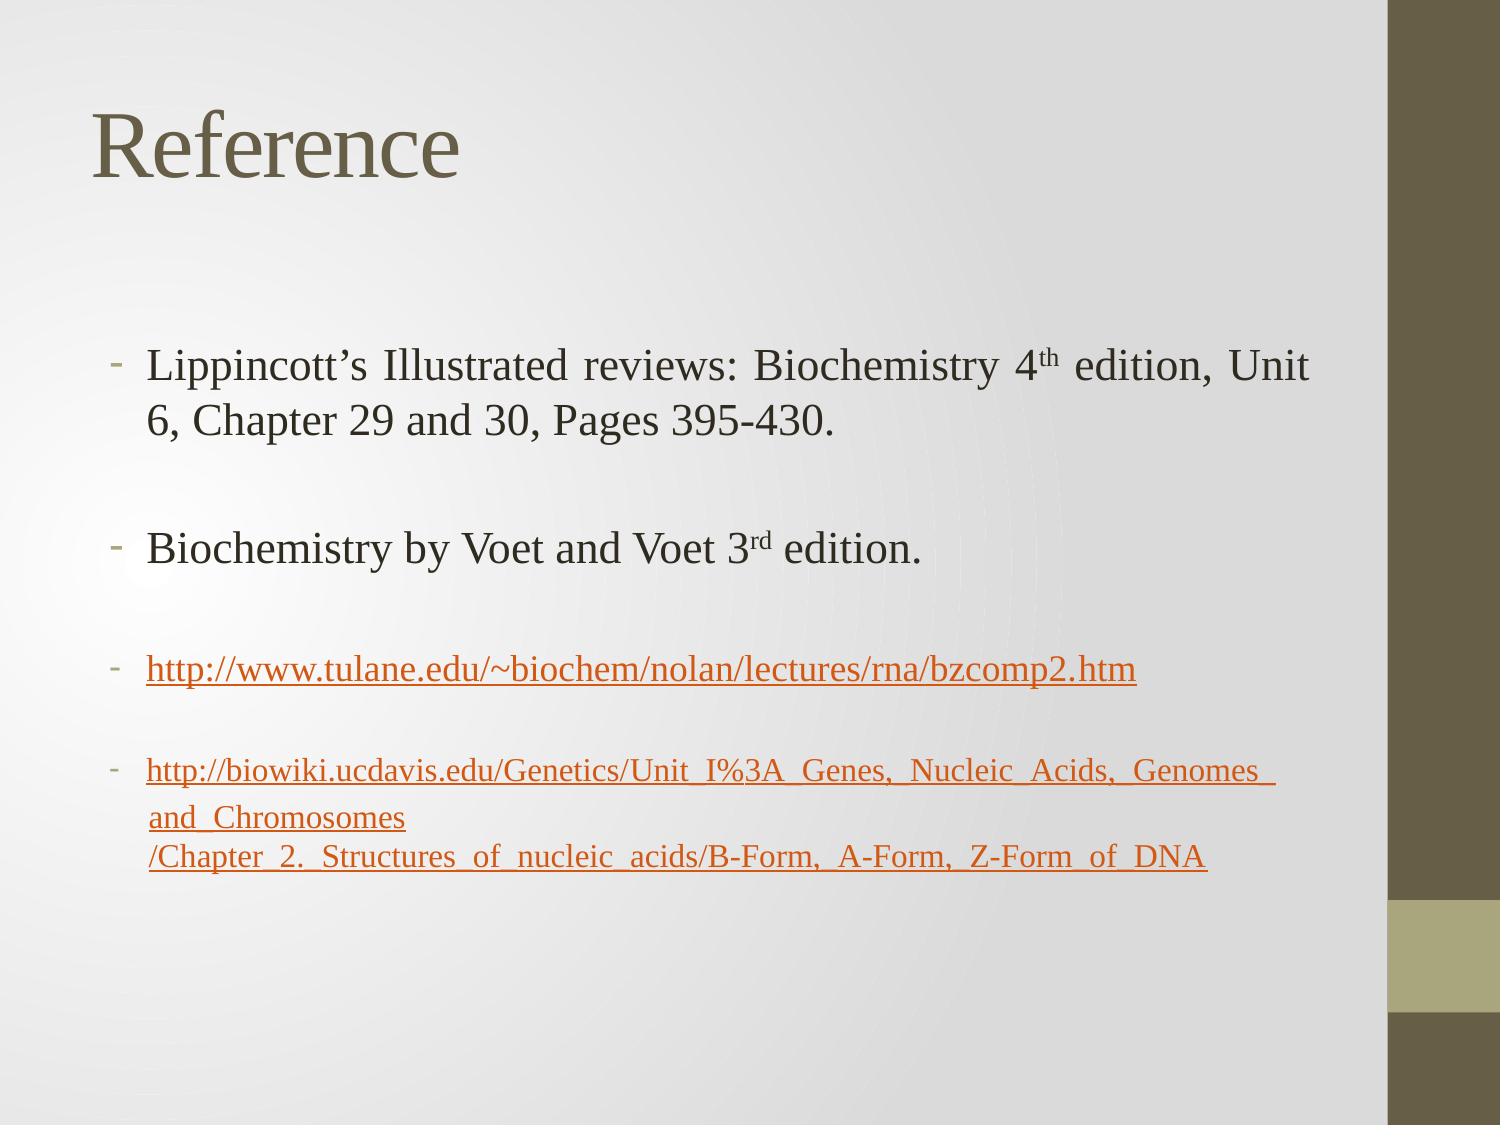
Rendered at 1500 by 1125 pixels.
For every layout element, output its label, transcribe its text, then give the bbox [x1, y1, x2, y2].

title Reference [75, 45, 1325, 233]
list Lippincott’s Illustrated reviews: Biochemistry 4th edition, Unit 6, Chapter 29 and 30, Pages 395-430. Biochemistry by Voet and Voet 3rd edition. http://www.tulane.edu/~biochem/nolan/lectures/rna/bzcomp2.htm http://biowiki.ucdavis.edu/Genetics/Unit_I%3A_Genes,_Nucleic_Acids,_Genomes_ and_Chromosomes/Chapter_2._Structures_of_nucleic_acids/B-Form,_A-Form,_Z-Form_of_DNA [75, 262, 1325, 1050]
